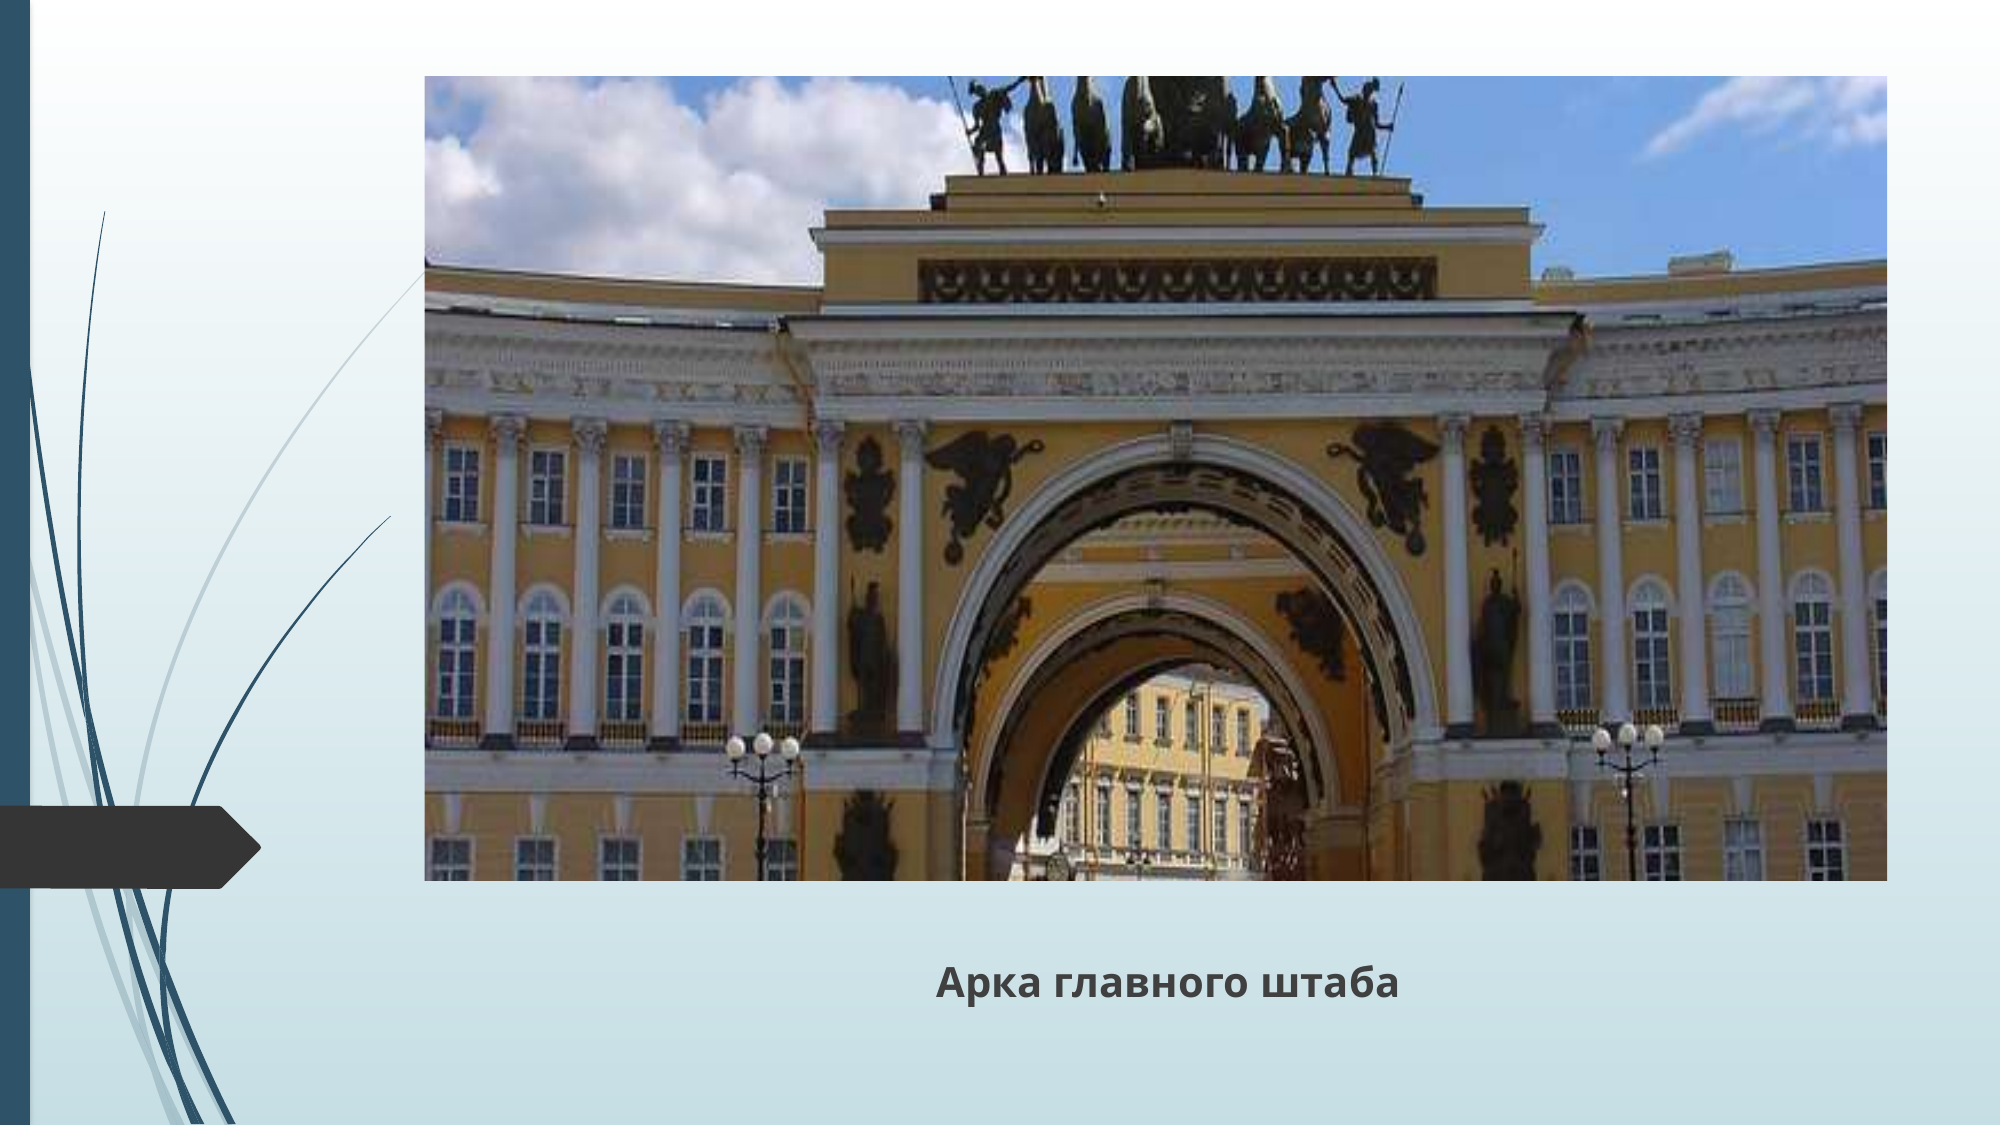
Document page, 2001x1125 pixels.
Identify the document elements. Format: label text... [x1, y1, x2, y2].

list Арка главного штаба [437, 948, 1900, 1018]
picture [424, 76, 1888, 881]
